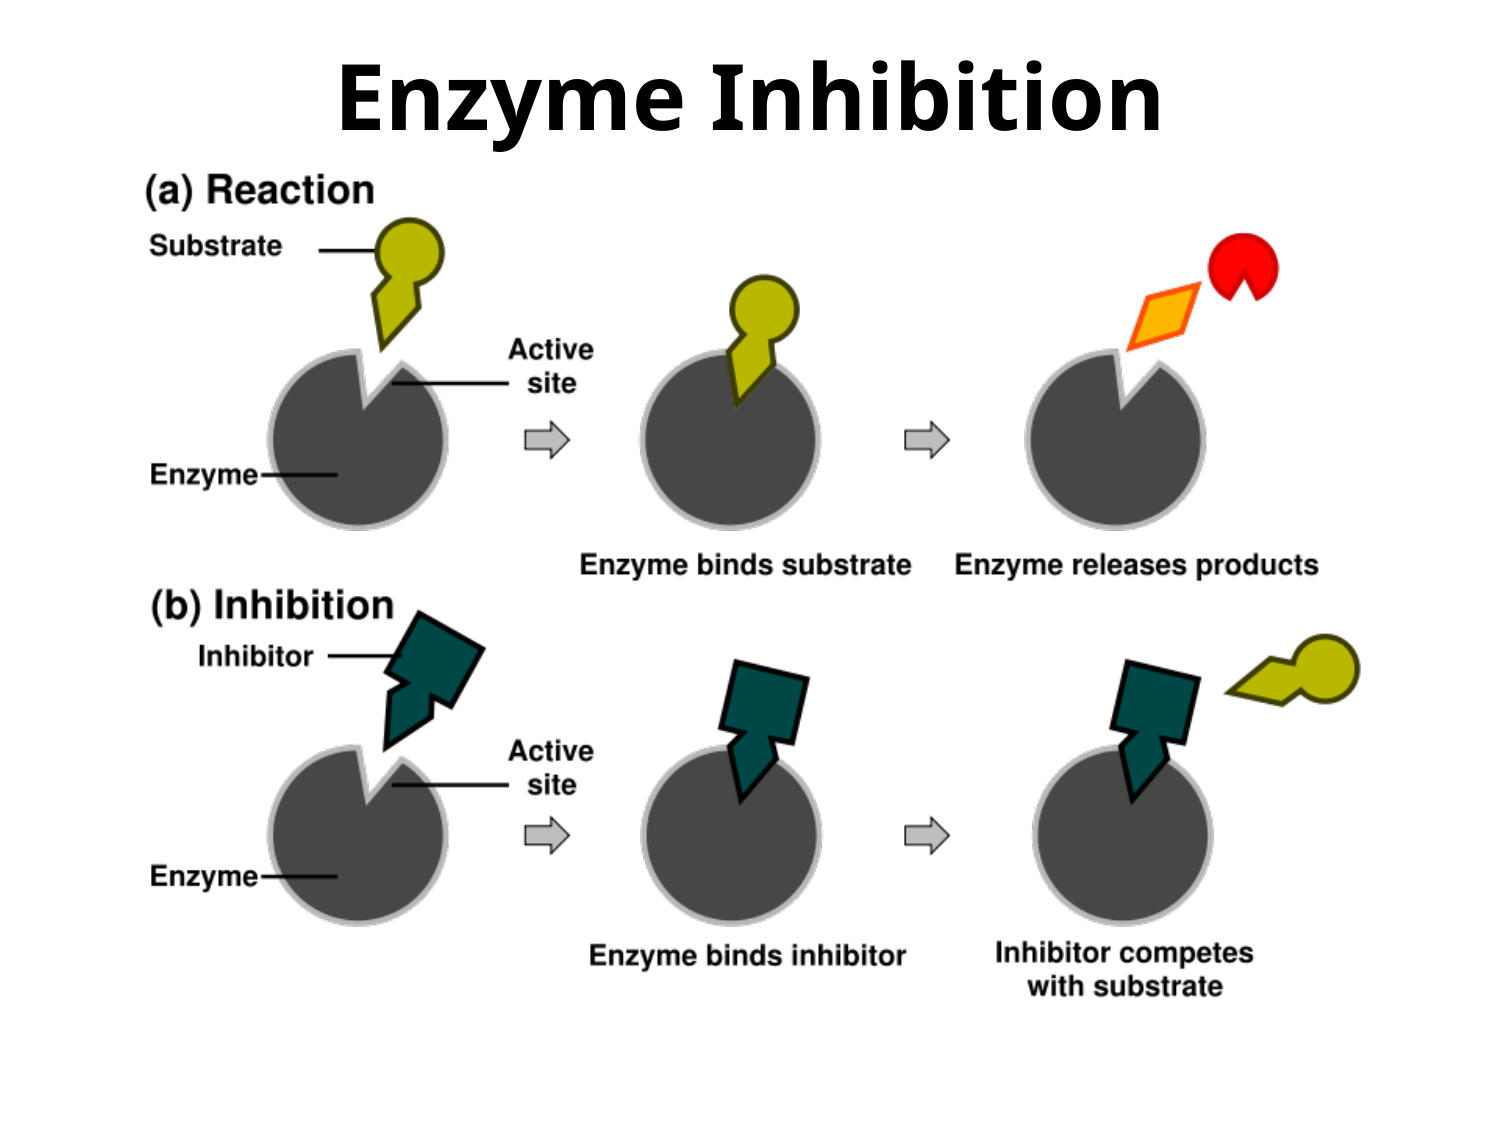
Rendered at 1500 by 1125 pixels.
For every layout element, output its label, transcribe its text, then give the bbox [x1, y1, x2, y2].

title Enzyme Inhibition [74, 0, 1426, 188]
picture [124, 149, 1376, 1027]
